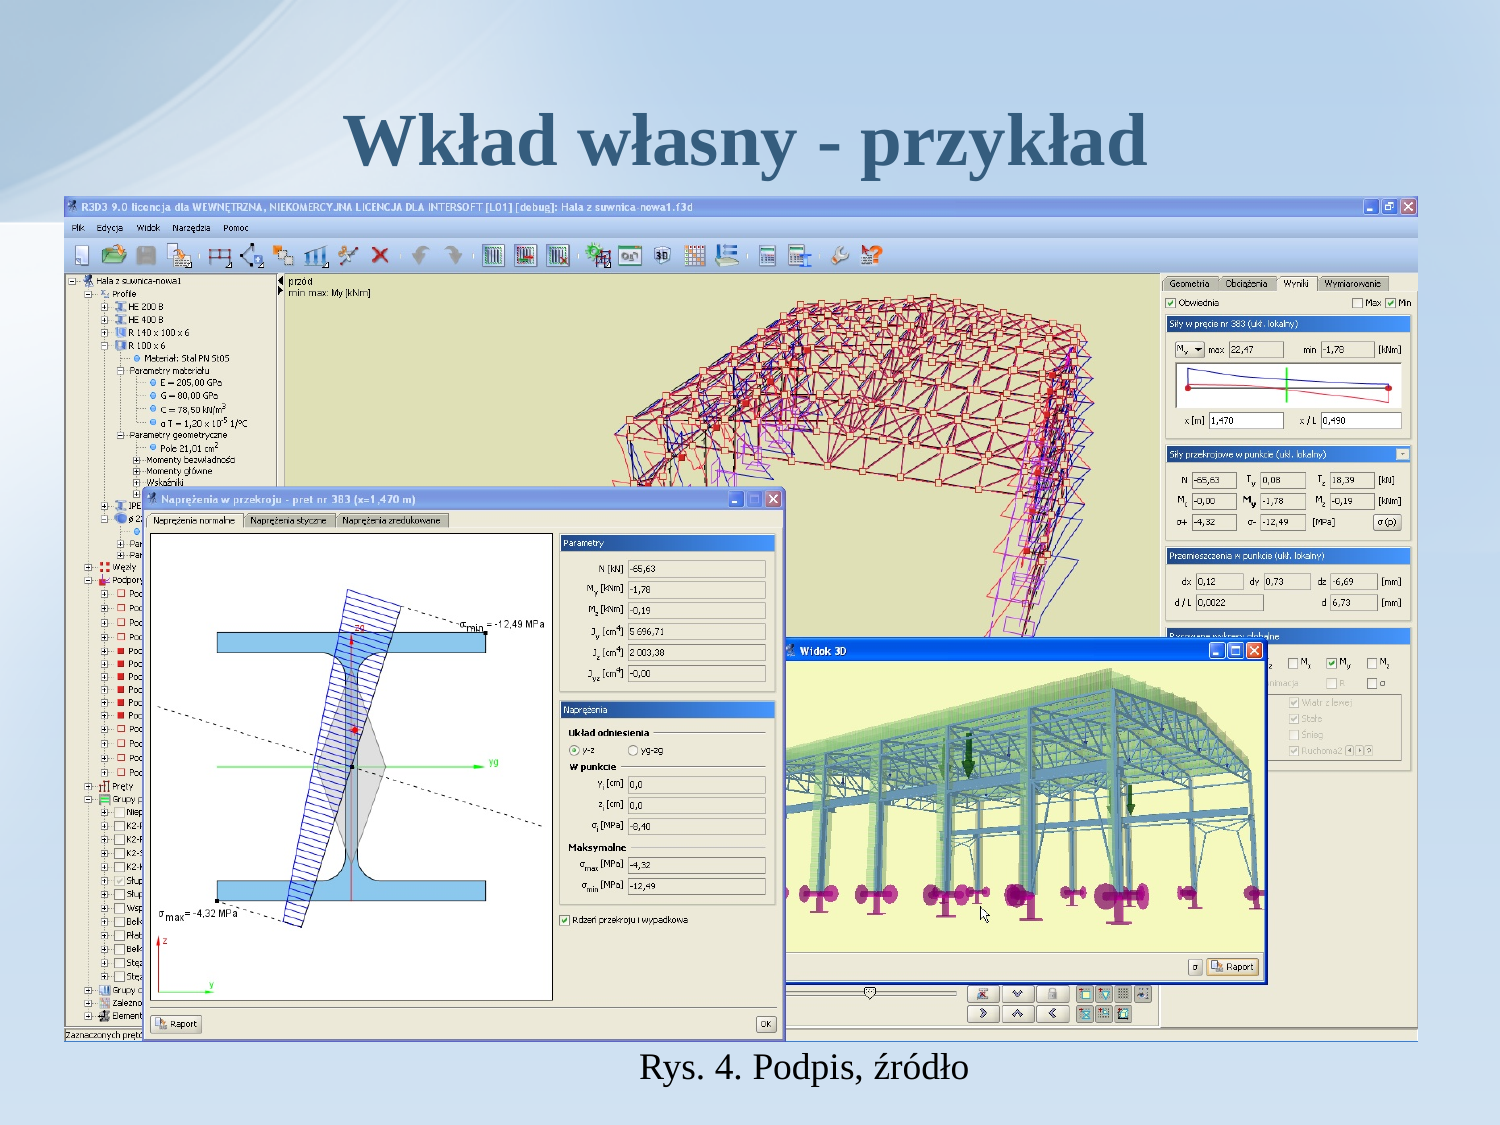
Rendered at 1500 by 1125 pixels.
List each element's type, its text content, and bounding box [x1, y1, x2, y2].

text_box Rys. 4. Podpis, źródło [206, 1055, 1402, 1095]
text_box Wkład własny - przykład [70, 0, 1421, 188]
picture [0, 0, 1500, 1125]
